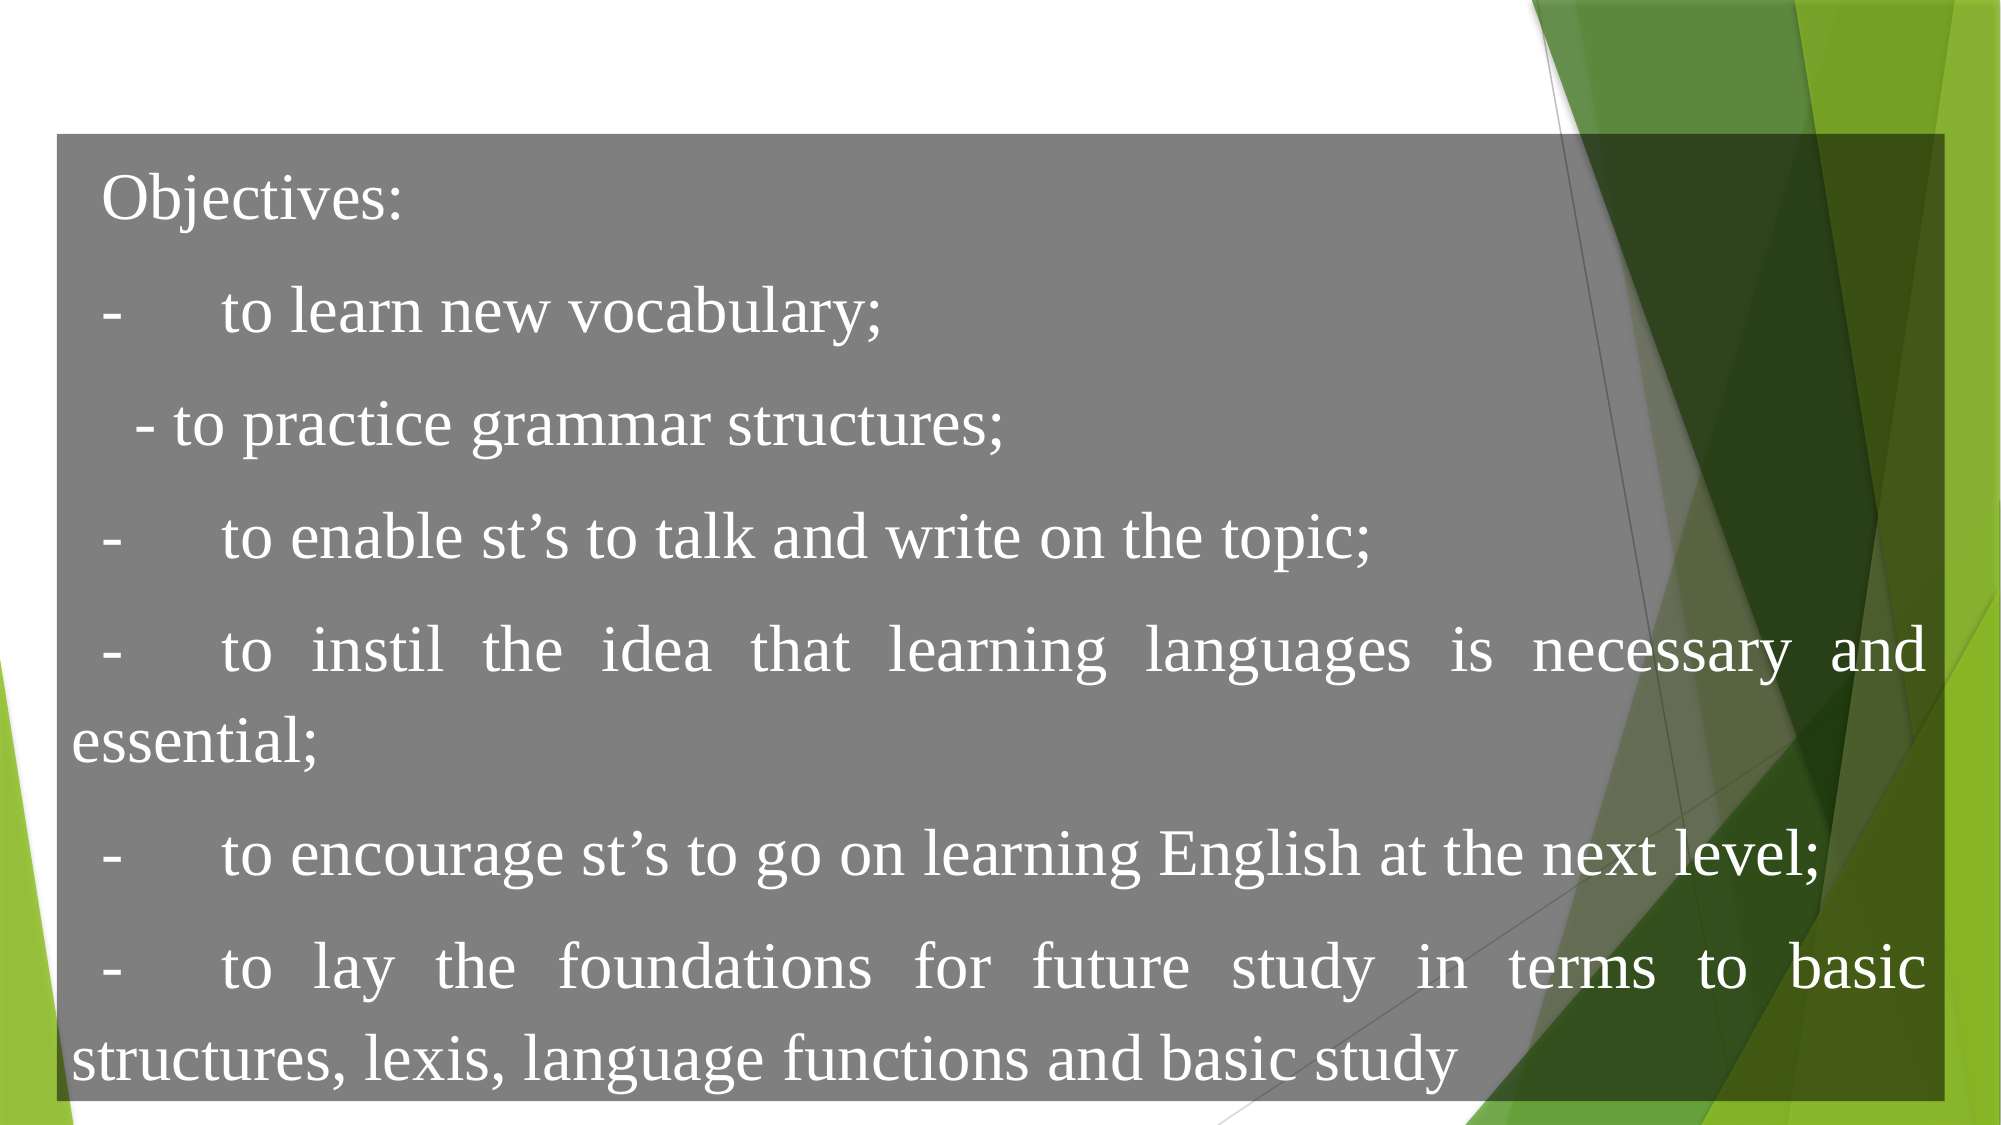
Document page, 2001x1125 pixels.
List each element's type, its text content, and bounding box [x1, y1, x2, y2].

text_box Objectives: - to learn new vocabulary; - to practice grammar structures; - to enable st’s to talk and write on the topic; - to instil the idea that learning languages is necessary and essential; - to encourage st’s to go on learning English at the next level; - to lay the foundations for future study in terms to basic structures, lexis, language functions and basic study [56, 133, 1945, 1102]
